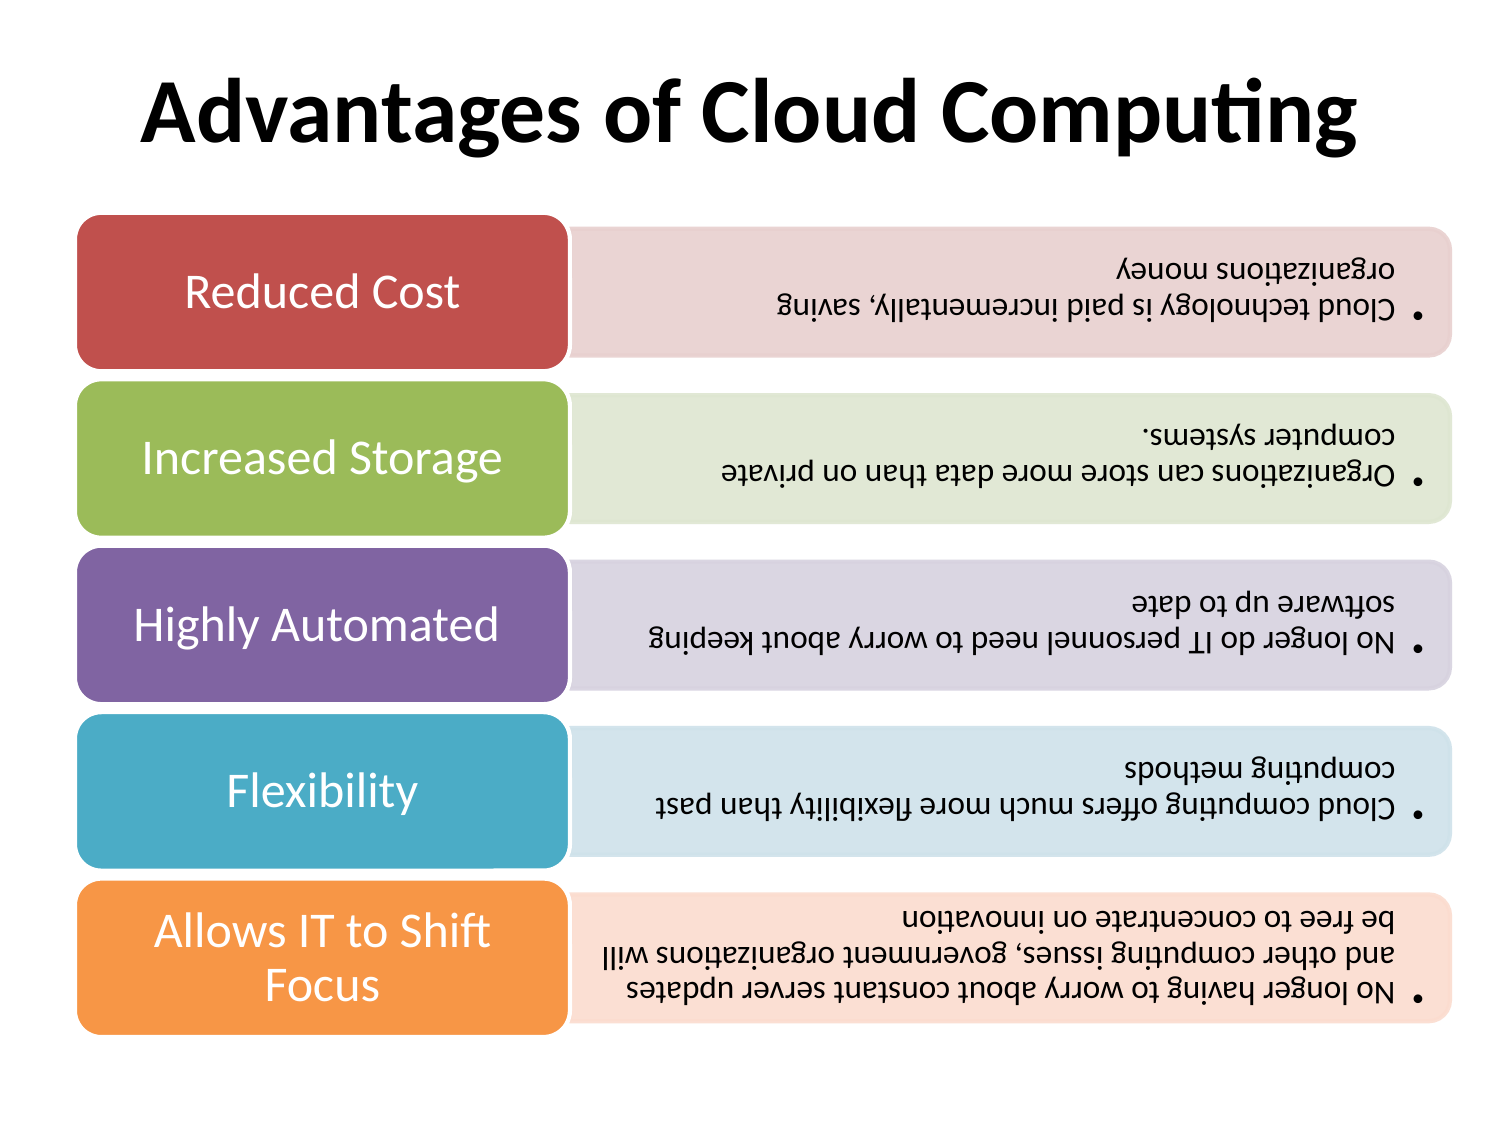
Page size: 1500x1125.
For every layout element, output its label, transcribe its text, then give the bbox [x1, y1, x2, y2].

title Advantages of Cloud Computing [75, 12, 1425, 200]
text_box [74, 212, 1451, 1038]
